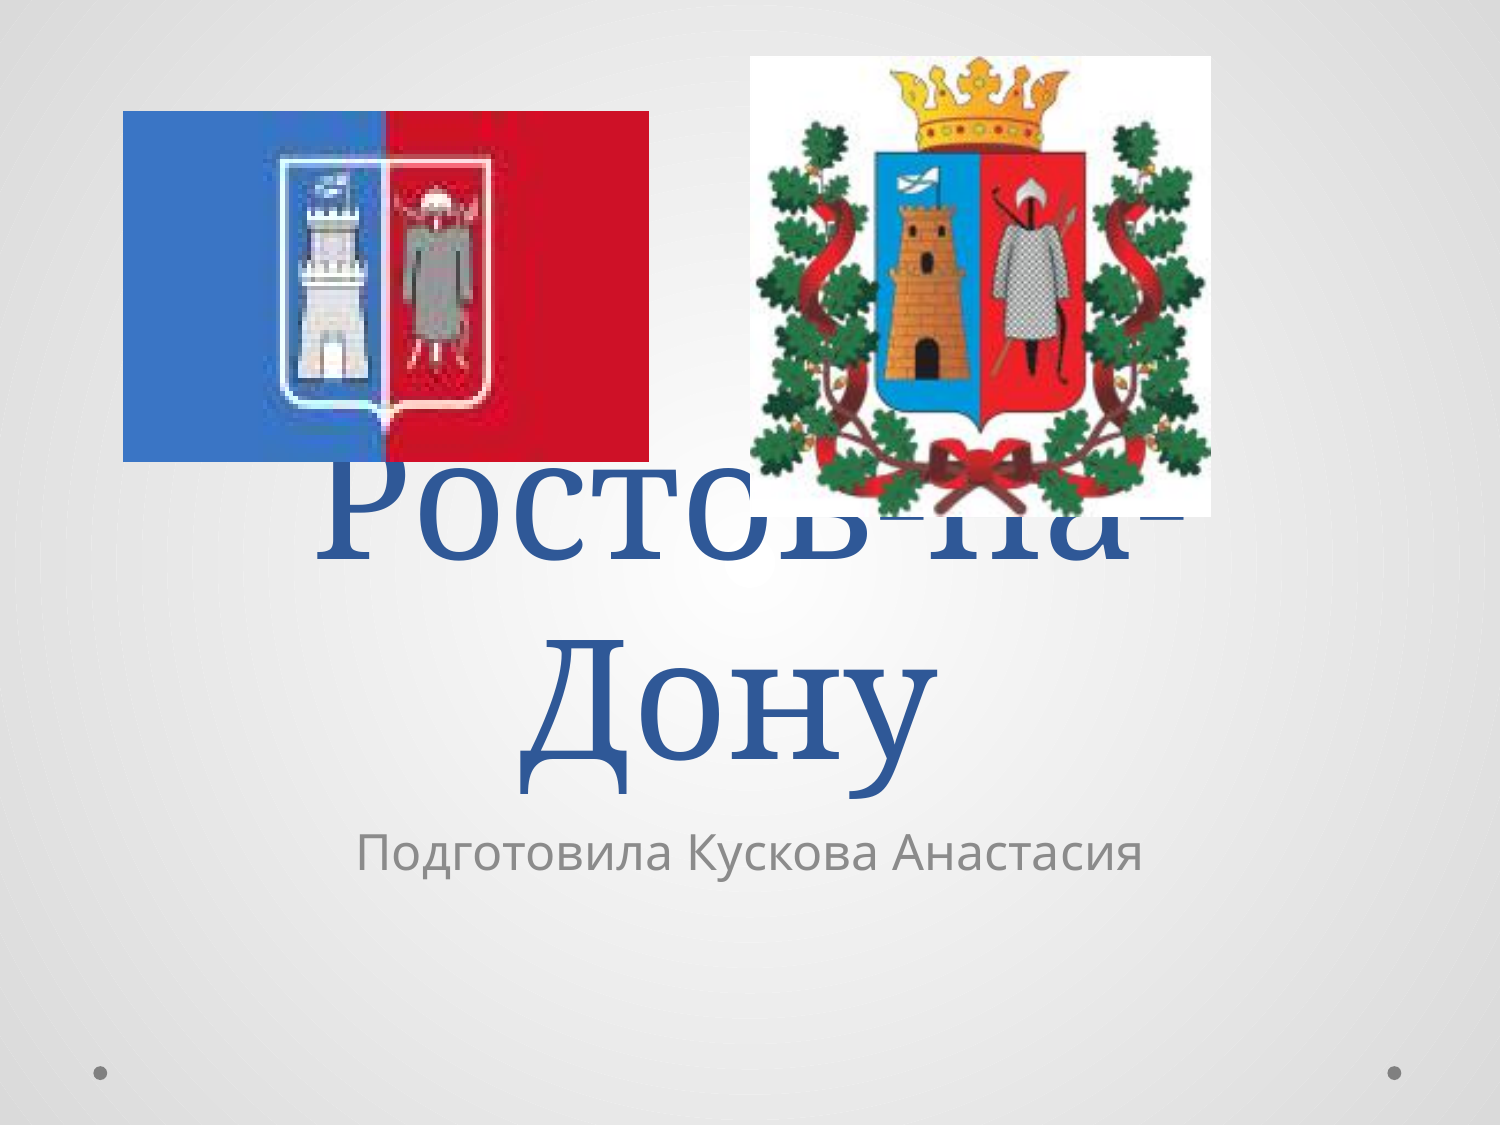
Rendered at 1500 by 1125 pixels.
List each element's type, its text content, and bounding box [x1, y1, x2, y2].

picture [749, 55, 1211, 517]
picture [123, 111, 649, 462]
title Ростов-на-Дону [112, 99, 1388, 800]
subtitle Подготовила Кускова Анастасия [225, 812, 1275, 1013]
